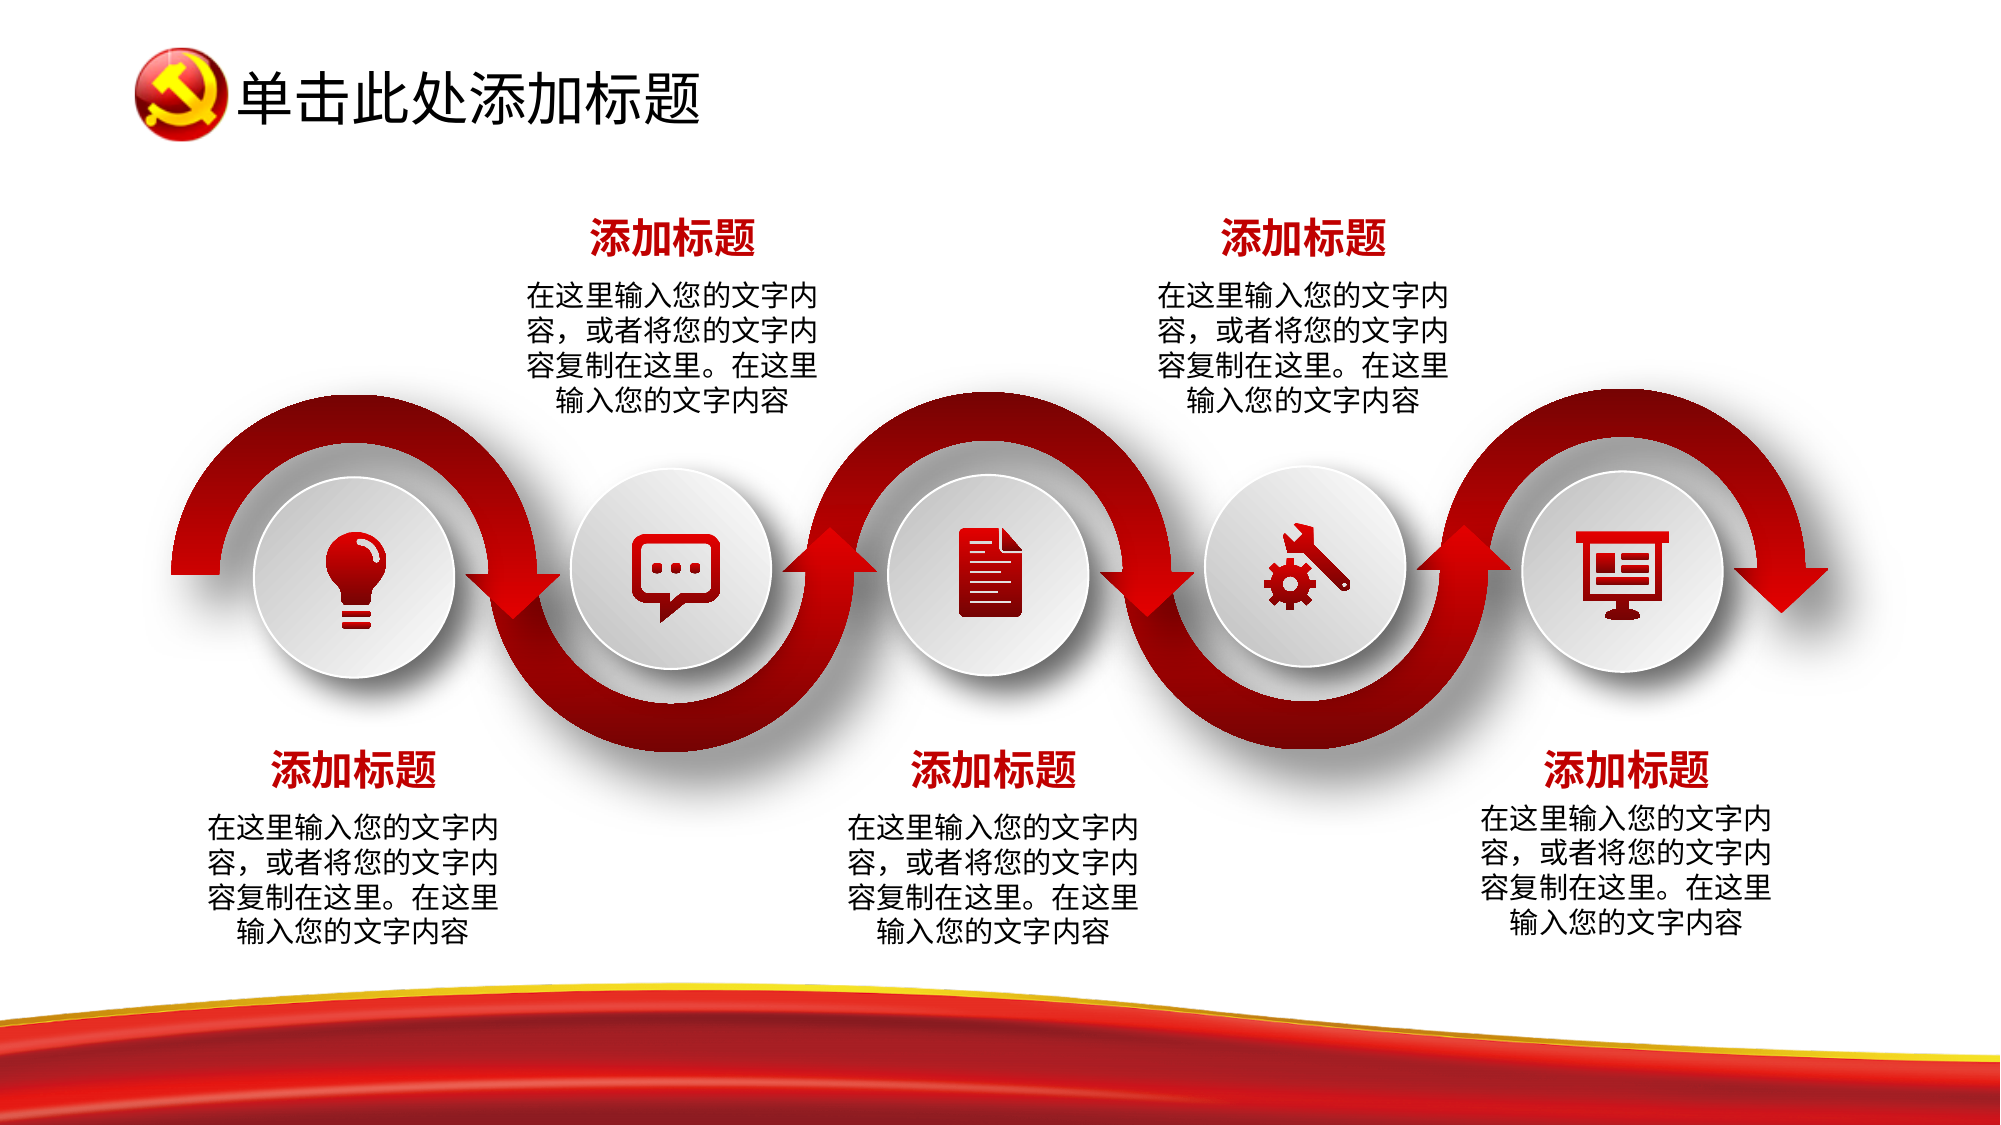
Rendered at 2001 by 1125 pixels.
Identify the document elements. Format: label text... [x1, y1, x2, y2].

text_box [170, 393, 563, 621]
text_box 添加标题 [1145, 204, 1462, 269]
text_box 在这里输入您的文字内容，或者将您的文字内容复制在这里。在这里输入您的文字内容 [1129, 269, 1478, 425]
text_box 添加标题 [835, 735, 1152, 801]
text_box [1155, 523, 1514, 751]
text_box 在这里输入您的文字内容，或者将您的文字内容复制在这里。在这里输入您的文字内容 [819, 801, 1168, 900]
text_box [1203, 465, 1407, 668]
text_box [631, 533, 721, 623]
picture [88, 26, 281, 174]
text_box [1264, 522, 1351, 611]
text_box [1575, 531, 1670, 620]
text_box 在这里输入您的文字内容，或者将您的文字内容复制在这里。在这里输入您的文字内容 [1452, 792, 1802, 900]
picture [0, 900, 2000, 1125]
text_box [808, 391, 1198, 619]
text_box 在这里输入您的文字内容，或者将您的文字内容复制在这里。在这里输入您的文字内容 [498, 269, 848, 425]
text_box [252, 476, 456, 679]
text_box 添加标题 [1469, 735, 1785, 792]
text_box [1442, 387, 1832, 615]
text_box [522, 525, 880, 753]
text_box 添加标题 [195, 735, 512, 801]
text_box [887, 473, 1090, 677]
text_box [958, 527, 1022, 617]
text_box 在这里输入您的文字内容，或者将您的文字内容复制在这里。在这里输入您的文字内容 [179, 801, 528, 900]
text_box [326, 531, 387, 629]
text_box 单击此处添加标题 [281, 52, 722, 143]
text_box [569, 467, 773, 671]
text_box 添加标题 [515, 204, 831, 269]
text_box [1521, 470, 1724, 673]
